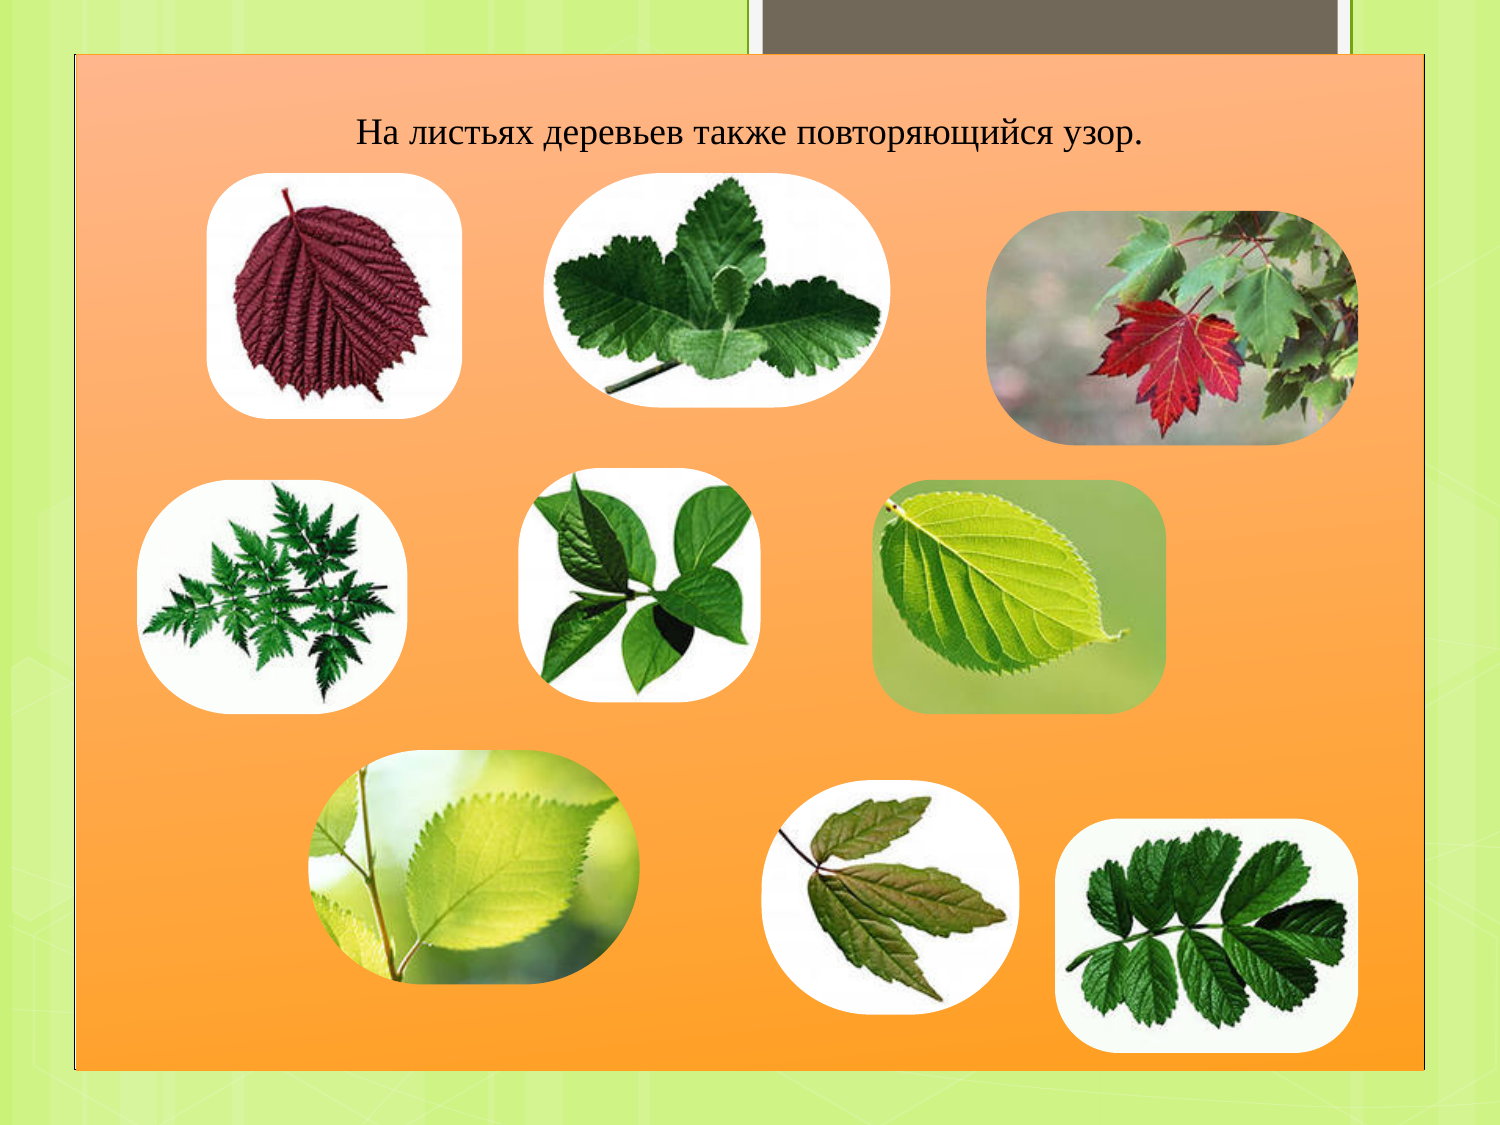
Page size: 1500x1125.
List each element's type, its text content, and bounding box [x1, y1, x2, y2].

picture [761, 779, 1020, 1015]
picture [136, 479, 408, 715]
picture [308, 749, 640, 985]
picture [872, 479, 1167, 715]
picture [1054, 818, 1359, 1054]
title На листьяx деревьев также повторяющийся узор. [76, 54, 1424, 1071]
picture [518, 467, 761, 703]
picture [985, 210, 1359, 446]
picture [543, 172, 891, 408]
picture [206, 172, 463, 420]
